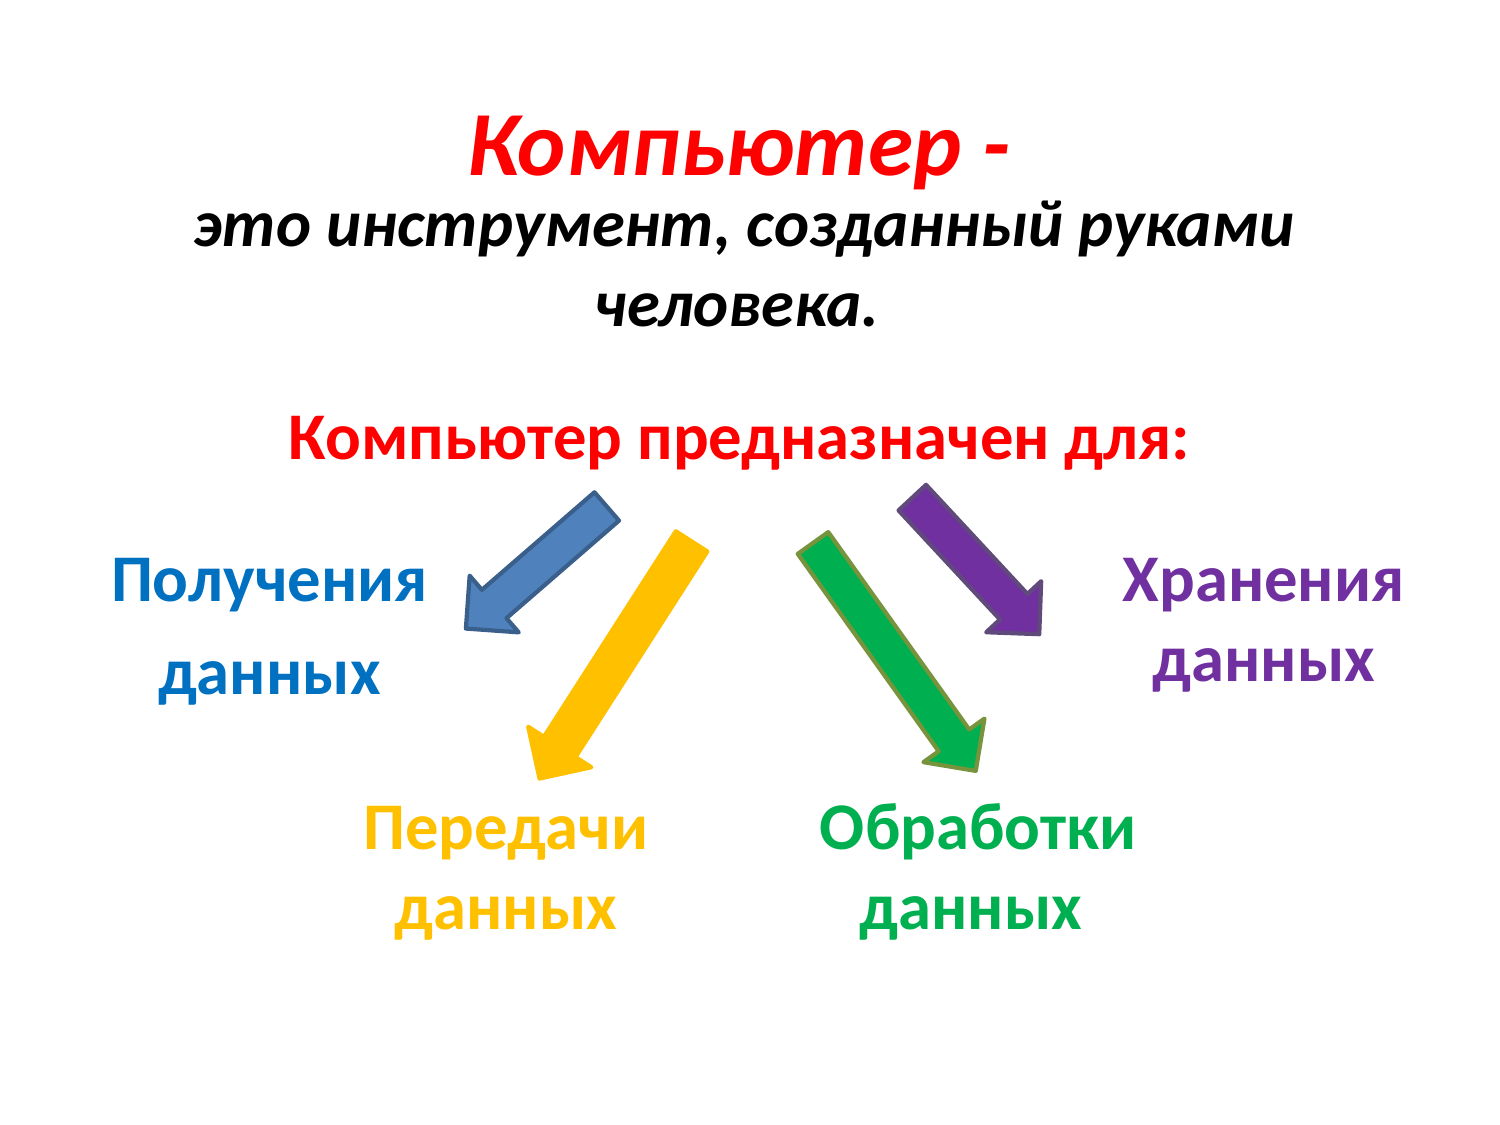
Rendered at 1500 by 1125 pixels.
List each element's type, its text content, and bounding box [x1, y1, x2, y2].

text_box [463, 490, 622, 635]
text_box [795, 530, 987, 773]
text_box [526, 529, 710, 781]
text_box Получения данных [88, 527, 452, 721]
text_box Передачи данных [324, 774, 688, 969]
text_box Обработки данных [797, 774, 1160, 969]
text_box [896, 482, 1044, 637]
text_box Хранения данных [1068, 527, 1459, 721]
text_box Компьютер предназначен для: [64, 385, 1415, 504]
title Компьютер - [75, 45, 1425, 233]
list это инструмент, созданный руками человека. [69, 172, 1420, 367]
